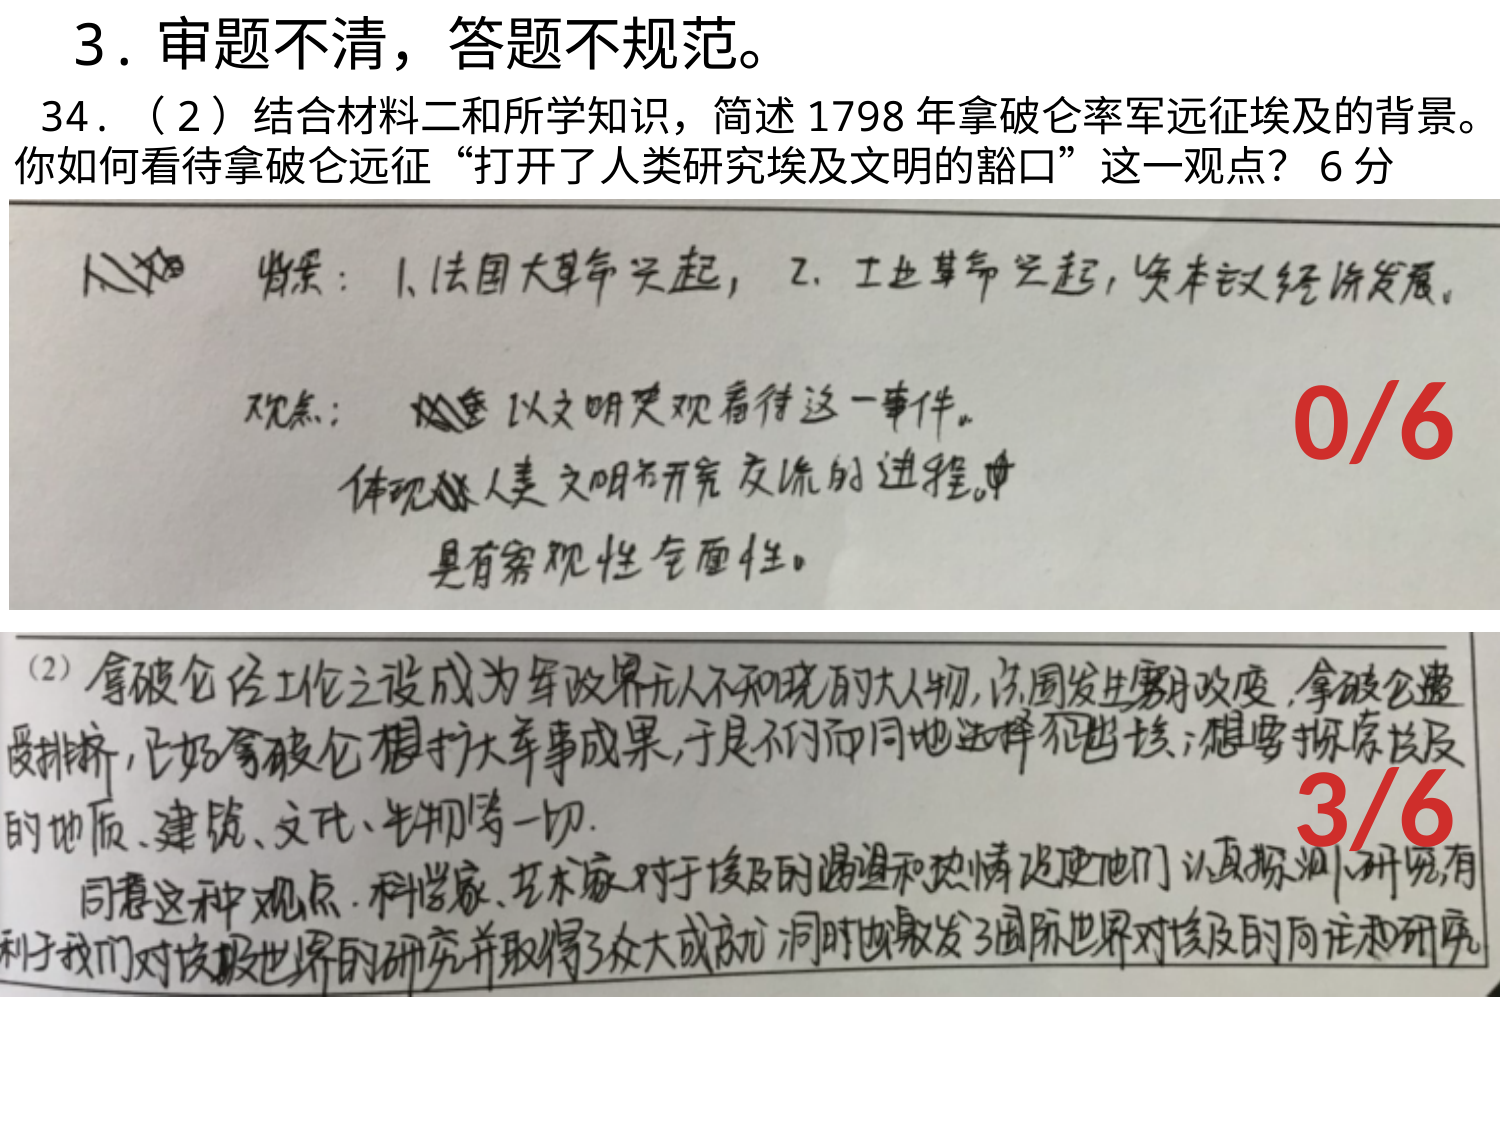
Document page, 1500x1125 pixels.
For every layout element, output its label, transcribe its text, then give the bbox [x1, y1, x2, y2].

picture [0, 632, 1500, 997]
picture [9, 198, 1500, 610]
text_box 34.（2）结合材料二和所学知识，简述1798年拿破仑率军远征埃及的背景。你如何看待拿破仑远征“打开了人类研究埃及文明的豁口”这一观点？6分 [0, 81, 1500, 197]
text_box 3.审题不清，答题不规范。 [13, 0, 768, 81]
